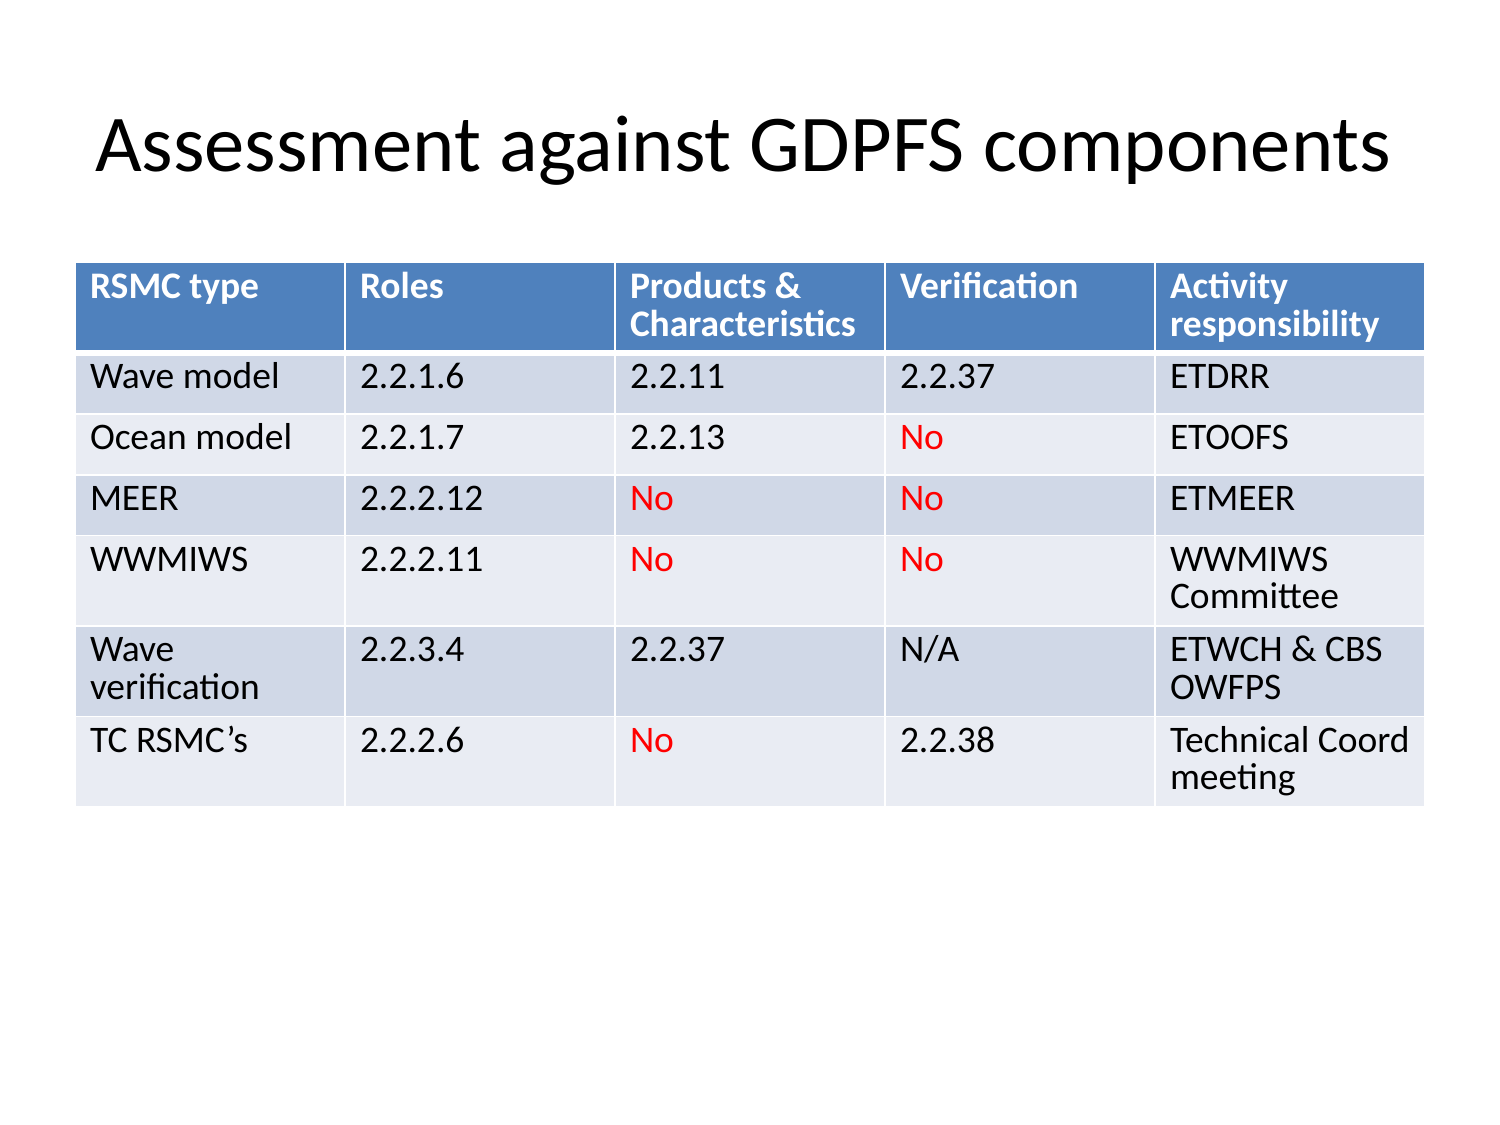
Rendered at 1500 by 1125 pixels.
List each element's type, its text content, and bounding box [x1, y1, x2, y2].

table_cell Technical Coord meeting [1156, 717, 1424, 806]
table_cell Wave verification [76, 627, 344, 716]
table_cell 2.2.11 [616, 356, 884, 413]
table_cell 2.2.2.11 [346, 536, 614, 625]
table_cell Wave model [76, 356, 344, 413]
table_cell ETDRR [1156, 356, 1424, 413]
table_cell 2.2.37 [616, 627, 884, 716]
table_cell 2.2.2.12 [346, 476, 614, 535]
table_cell No [886, 536, 1154, 625]
table_cell WWMIWS Committee [1156, 536, 1424, 625]
table_cell Ocean model [76, 415, 344, 474]
table_cell WWMIWS [76, 536, 344, 625]
table_cell 2.2.1.6 [346, 356, 614, 413]
table_cell No [886, 415, 1154, 474]
table_header Activity responsibility [1156, 263, 1424, 350]
table_cell 2.2.38 [886, 717, 1154, 806]
table_cell 2.2.3.4 [346, 627, 614, 716]
table_cell MEER [76, 476, 344, 535]
table_header Roles [346, 263, 614, 350]
title Assessment against GDPFS components [41, 45, 1447, 233]
table_header Products & Characteristics [616, 263, 884, 350]
table_cell ETWCH & CBS OWFPS [1156, 627, 1424, 716]
table_cell 2.2.13 [616, 415, 884, 474]
table_cell 2.2.1.7 [346, 415, 614, 474]
table_cell No [616, 476, 884, 535]
table_cell No [616, 717, 884, 806]
table_cell TC RSMC’s [76, 717, 344, 806]
table_cell 2.2.37 [886, 356, 1154, 413]
table_cell No [616, 536, 884, 625]
table_cell N/A [886, 627, 1154, 716]
table_cell No [886, 476, 1154, 535]
table_cell ETMEER [1156, 476, 1424, 535]
table_header RSMC type [76, 263, 344, 350]
table_cell 2.2.2.6 [346, 717, 614, 806]
table_header Verification [886, 263, 1154, 350]
table_cell ETOOFS [1156, 415, 1424, 474]
